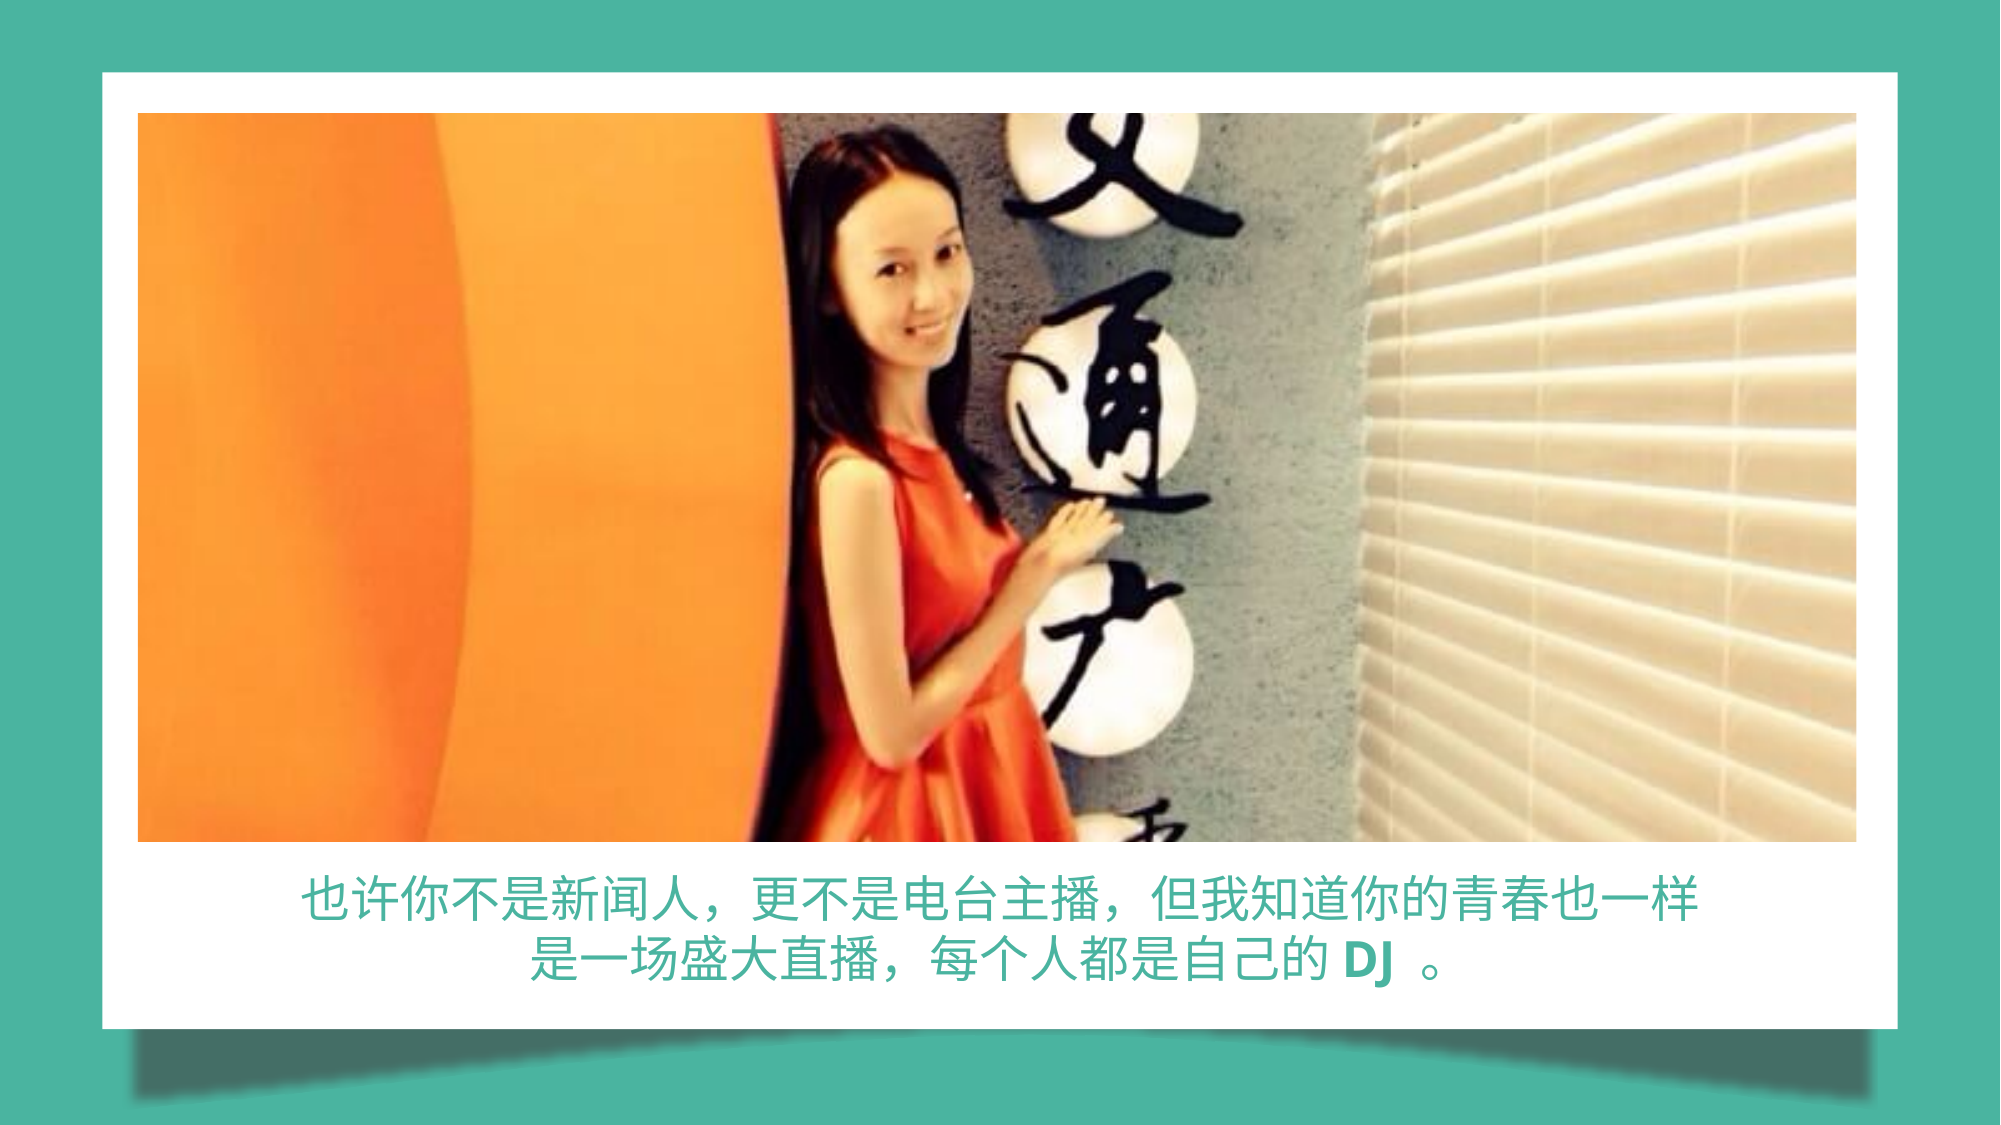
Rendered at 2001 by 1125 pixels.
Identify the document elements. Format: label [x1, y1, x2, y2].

picture [137, 113, 1857, 842]
text_box [102, 72, 1898, 1110]
